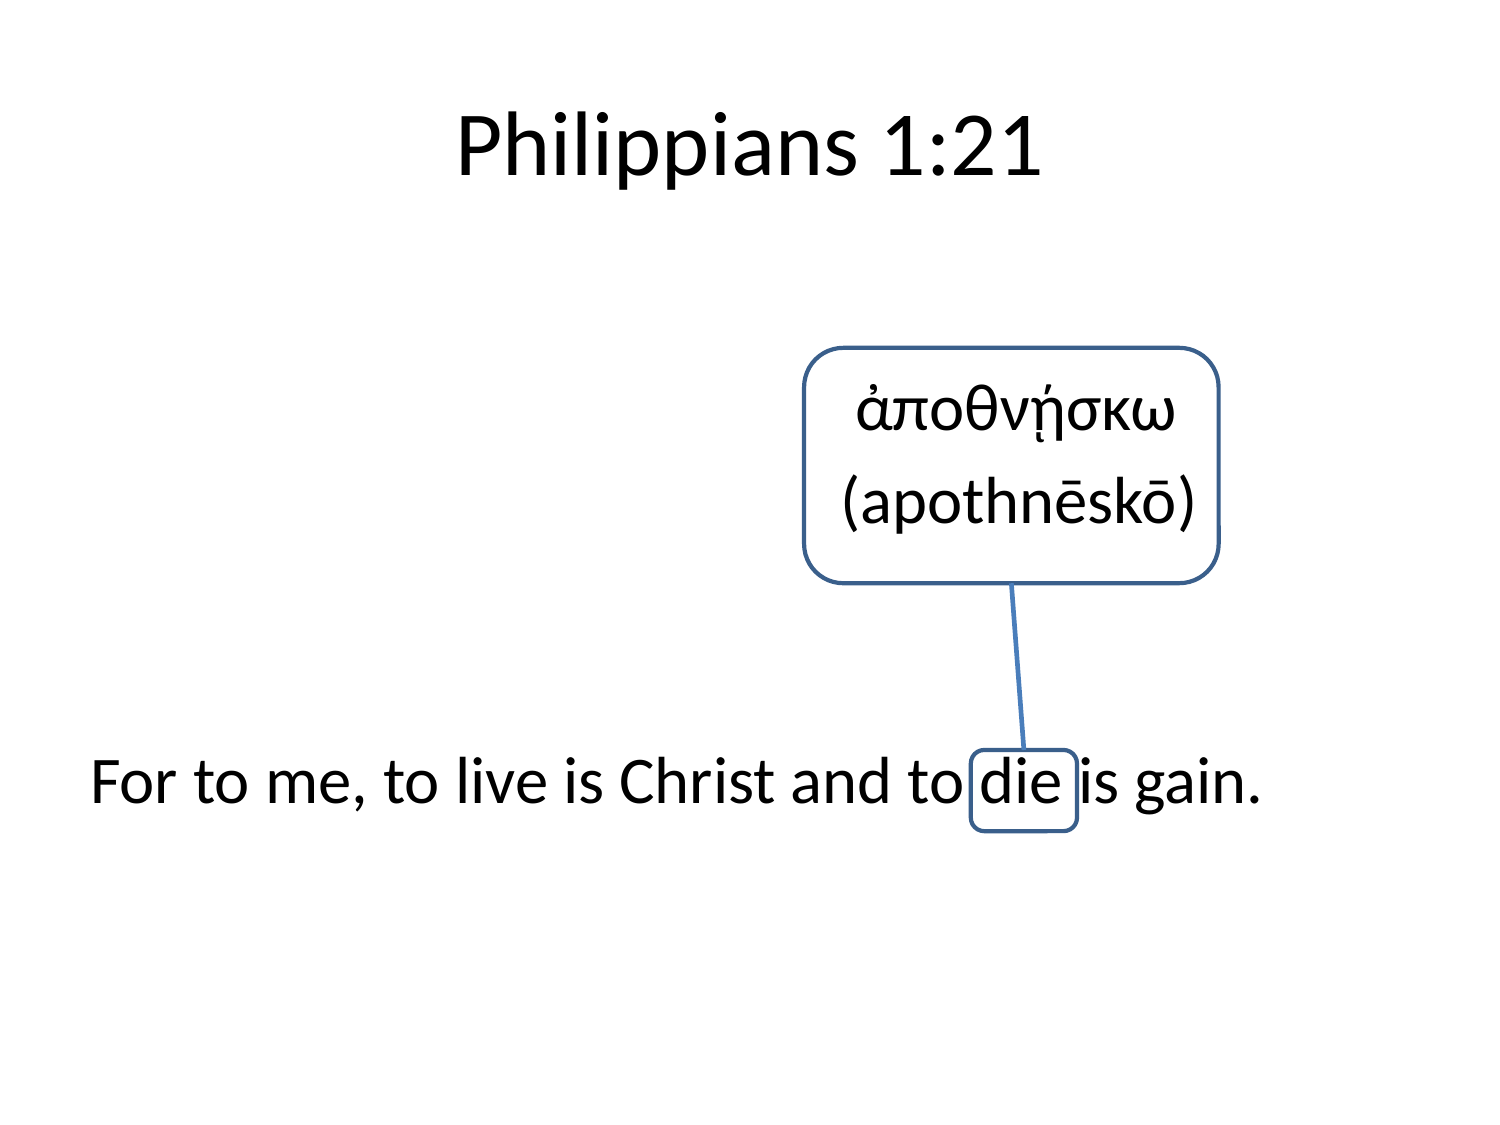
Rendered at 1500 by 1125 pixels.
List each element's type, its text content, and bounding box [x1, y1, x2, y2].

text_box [1011, 583, 1025, 751]
text_box [801, 345, 1221, 586]
list ἀποθνῄσκω (apothnēskō) For to me, to live is Christ and to die is gain. [75, 262, 1425, 1005]
text_box [968, 747, 1080, 834]
title Philippians 1:21 [75, 45, 1425, 233]
